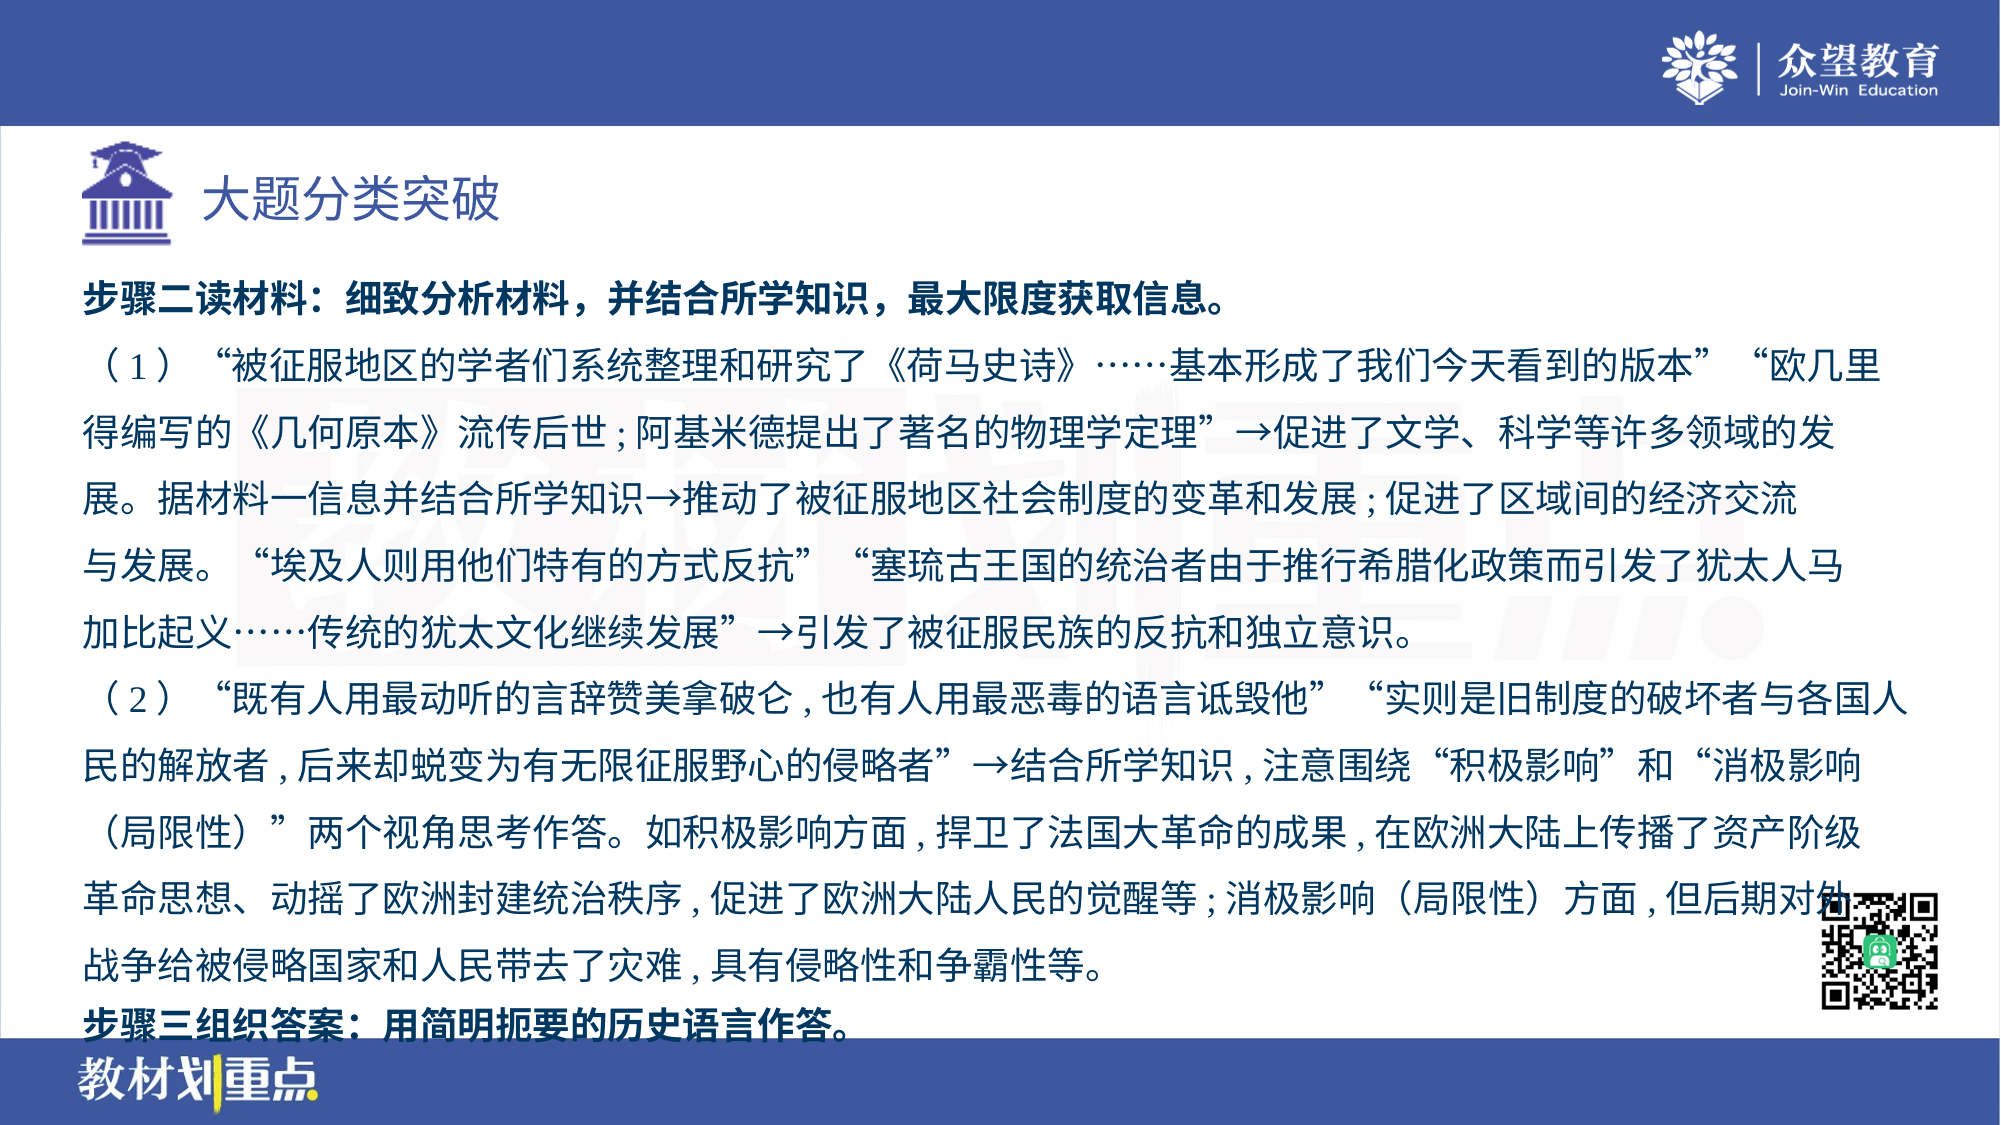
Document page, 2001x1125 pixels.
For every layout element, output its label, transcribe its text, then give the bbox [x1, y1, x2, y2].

text_box 步骤二读材料：细致分析材料，并结合所学知识，最大限度获取信息。 （1）“被征服地区的学者们系统整理和研究了《荷马史诗》……基本形成了我们今天看到的版本”“欧几里 得编写的《几何原本》流传后世;阿基米德提出了著名的物理学定理”→促进了文学、科学等许多领域的发 展。据材料一信息并结合所学知识→推动了被征服地区社会制度的变革和发展;促进了区域间的经济交流 与发展。“埃及人则用他们特有的方式反抗”“塞琉古王国的统治者由于推行希腊化政策而引发了犹太人马 加比起义……传统的犹太文化继续发展”→引发了被征服民族的反抗和独立意识。 （2）“既有人用最动听的言辞赞美拿破仑,也有人用最恶毒的语言诋毁他”“实则是旧制度的破坏者与各国人 民的解放者,后来却蜕变为有无限征服野心的侵略者”→结合所学知识,注意围绕“积极影响”和“消极影响 （局限性）”两个视角思考作答。如积极影响方面,捍卫了法国大革命的成果,在欧洲大陆上传播了资产阶级 革命思想、动摇了欧洲封建统治秩序,促进了欧洲大陆人民的觉醒等;消极影响（局限性）方面,但后期对外 战争给被侵略国家和人民带去了灾难,具有侵略性和争霸性等。 步骤三组织答案：用简明扼要的历史语言作答。 [82, 253, 1817, 1042]
picture [0, 0, 2000, 1125]
